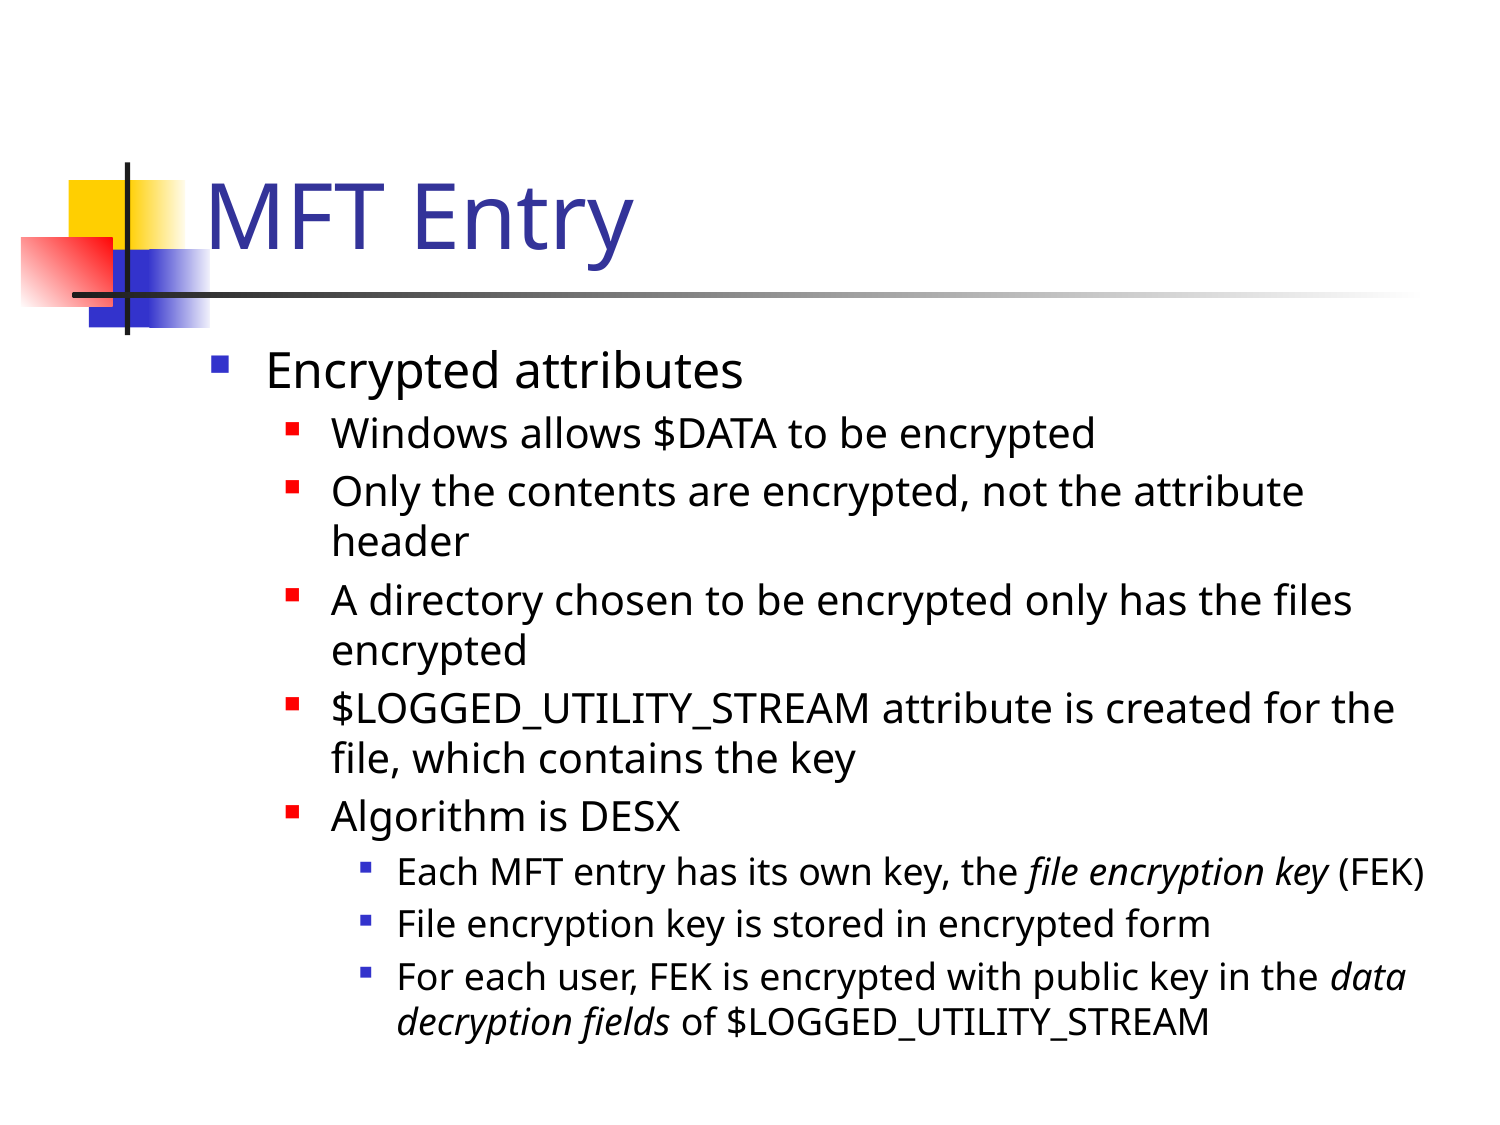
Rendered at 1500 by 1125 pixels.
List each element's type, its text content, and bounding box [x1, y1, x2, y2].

title MFT Entry [188, 34, 1468, 276]
list Encrypted attributes Windows allows $DATA to be encrypted Only the contents are encrypted, not the attribute header A directory chosen to be encrypted only has the files encrypted $LOGGED_UTILITY_STREAM attribute is created for the file, which contains the key Algorithm is DESX Each MFT entry has its own key, the file encryption key (FEK) File encryption key is stored in encrypted form For each user, FEK is encrypted with public key in the data decryption fields of $LOGGED_UTILITY_STREAM [193, 330, 1470, 1007]
